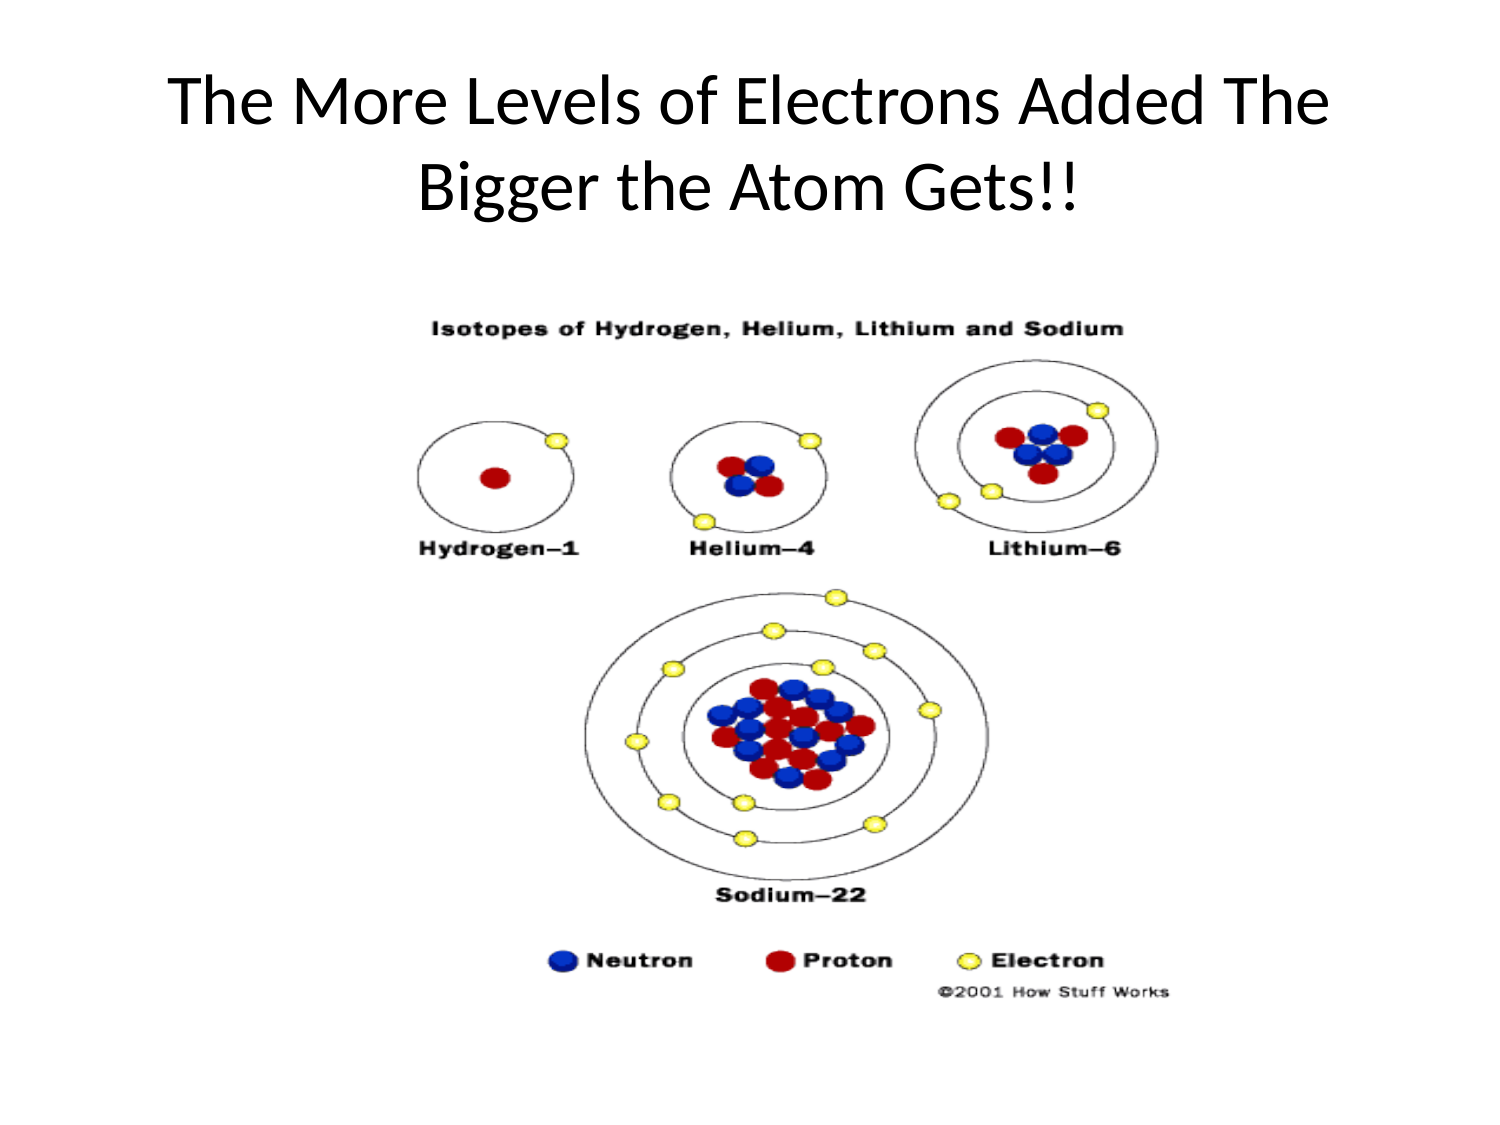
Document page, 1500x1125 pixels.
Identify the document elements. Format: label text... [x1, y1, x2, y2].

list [387, 313, 1188, 1001]
title The More Levels of Electrons Added The Bigger the Atom Gets!! [75, 45, 1425, 233]
